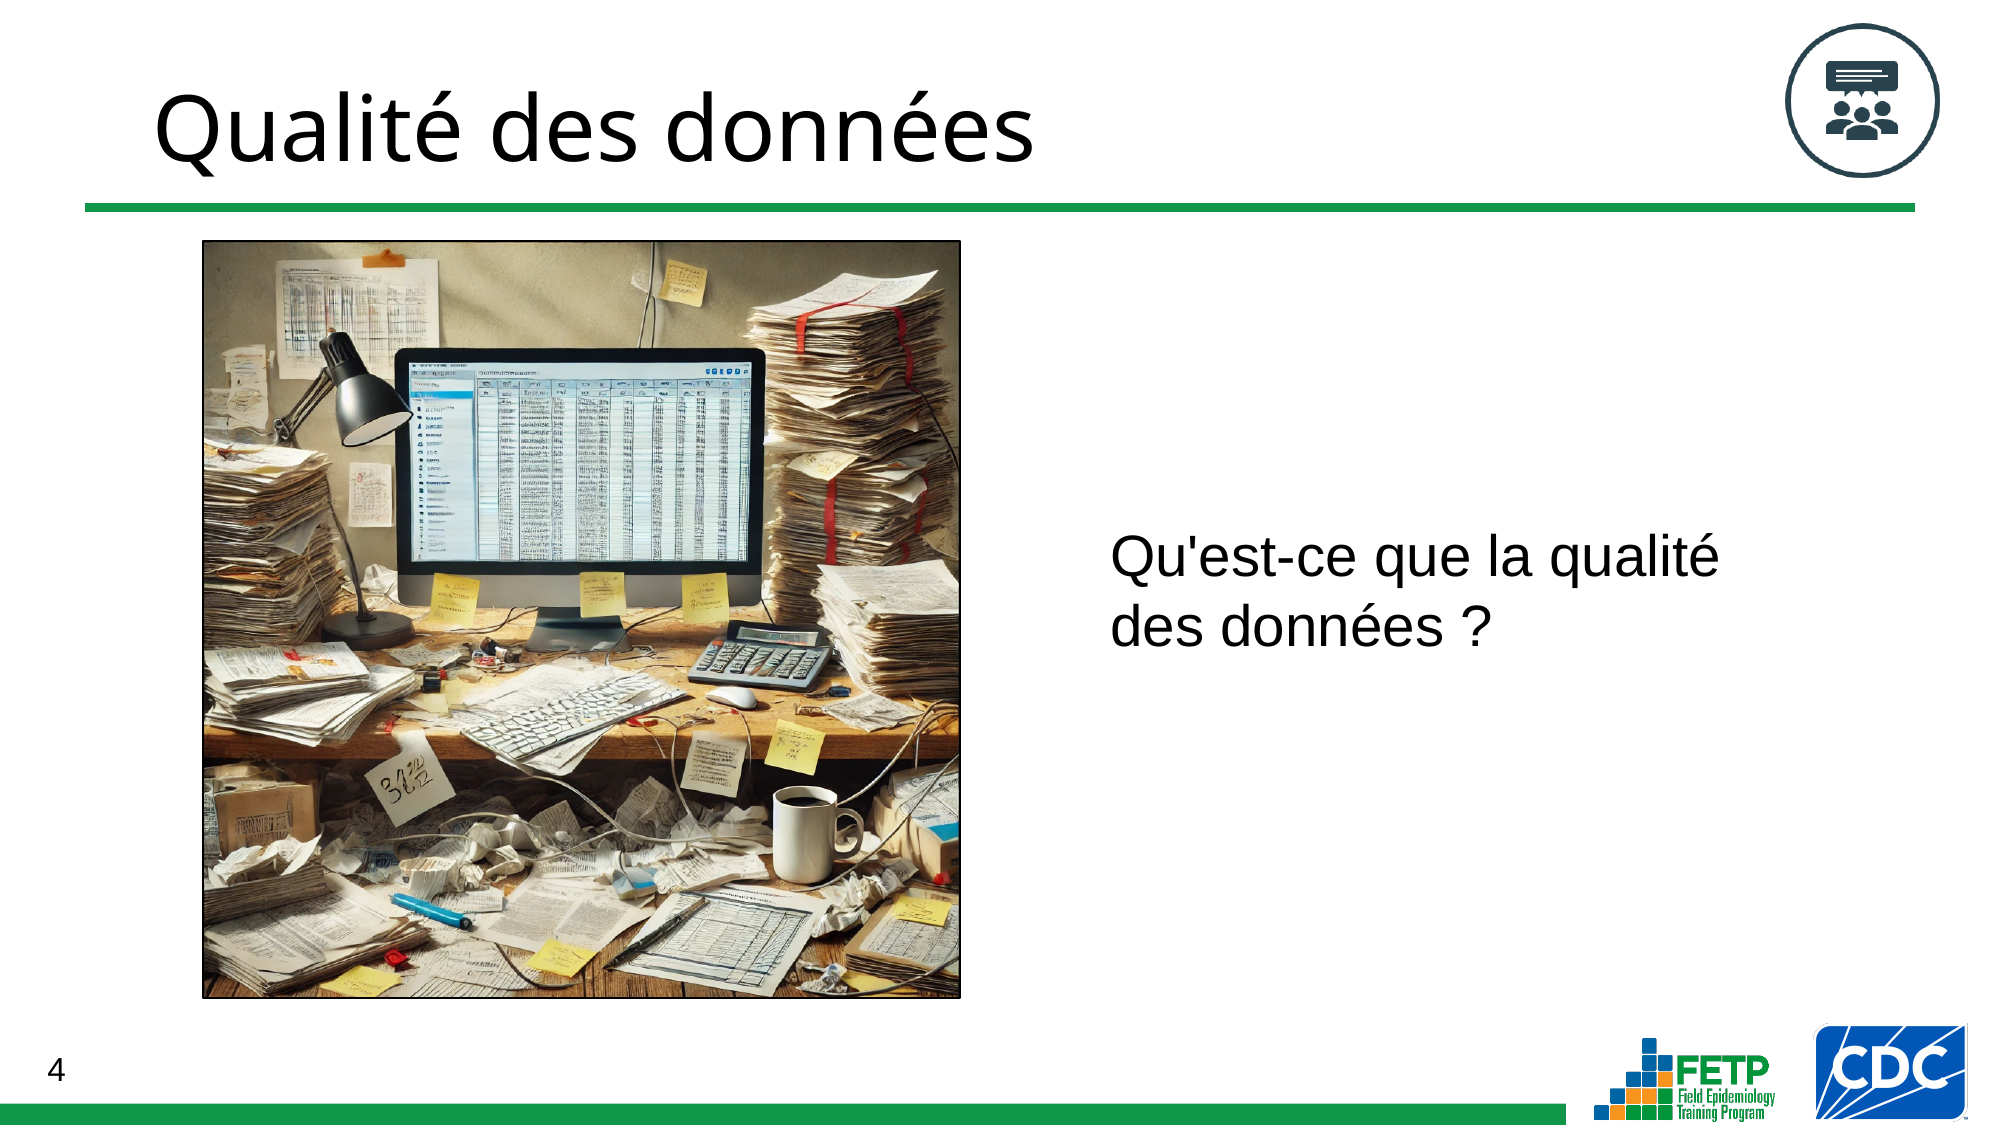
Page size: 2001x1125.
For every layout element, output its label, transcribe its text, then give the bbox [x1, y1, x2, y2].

picture [203, 242, 960, 998]
picture [1785, 23, 1940, 178]
text_box Qu'est-ce que la qualité des données ? [1095, 510, 1738, 666]
picture [1813, 1023, 1968, 1122]
title Qualité des données [137, 75, 1738, 207]
picture [1594, 1038, 1775, 1122]
